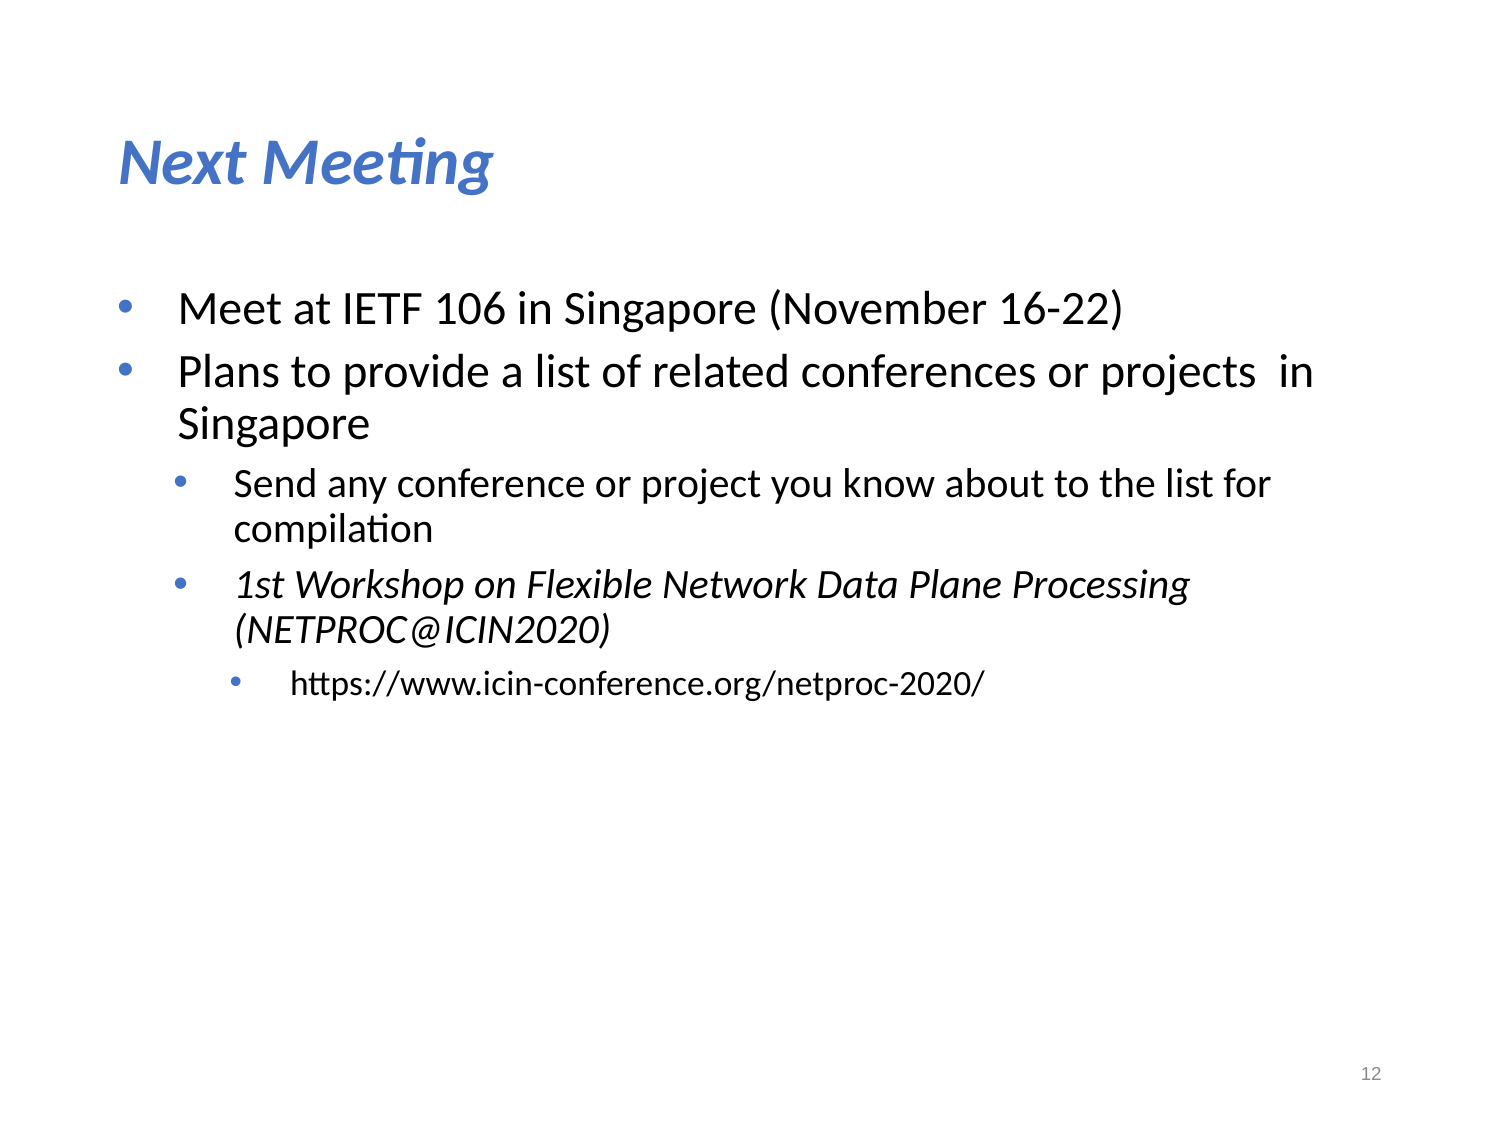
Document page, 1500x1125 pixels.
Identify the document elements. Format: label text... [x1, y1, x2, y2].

title Next Meeting [103, 54, 1397, 272]
slide_number 12 [1059, 1042, 1397, 1103]
list Meet at IETF 106 in Singapore (November 16-22) Plans to provide a list of related conferences or projects in Singapore Send any conference or project you know about to the list for compilation 1st Workshop on Flexible Network Data Plane Processing (NETPROC@ICIN2020) https://www.icin-conference.org/netproc-2020/ [87, 267, 1382, 1125]
